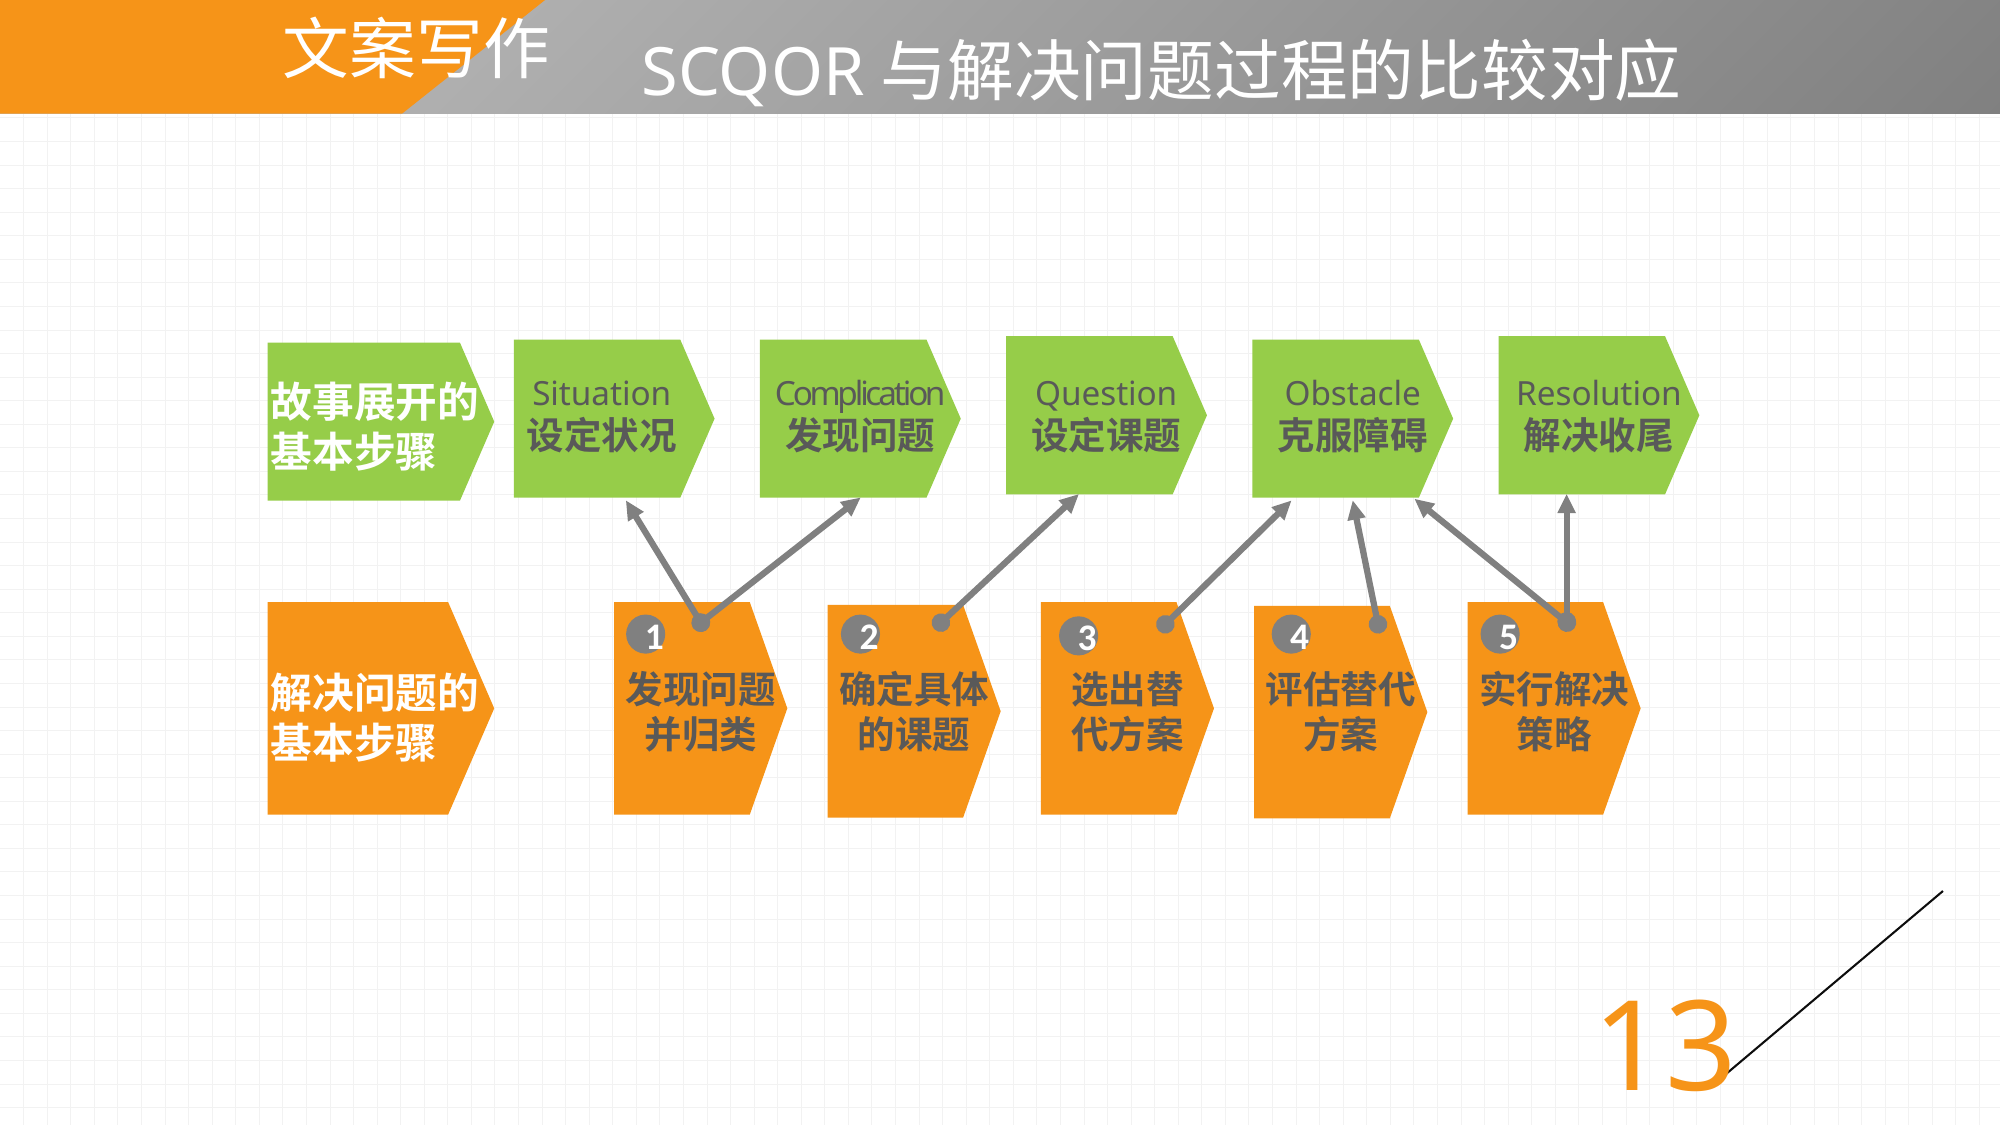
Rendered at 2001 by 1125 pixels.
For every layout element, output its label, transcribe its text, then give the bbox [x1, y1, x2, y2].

text_box [265, 340, 474, 368]
text_box [265, 484, 470, 503]
text_box 发现问题并归类 [599, 659, 803, 764]
text_box [1465, 599, 1626, 659]
text_box [825, 602, 985, 659]
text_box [1352, 500, 1379, 625]
text_box [757, 337, 940, 364]
text_box Obstacle 克服障碍 [1245, 364, 1461, 465]
text_box [265, 774, 469, 817]
text_box 故事展开的基本步骤 [255, 368, 506, 484]
text_box 实行解决策略 [1457, 659, 1652, 764]
text_box [1250, 465, 1436, 500]
text_box Complication 发现问题 [737, 364, 984, 465]
text_box [1250, 337, 1432, 364]
text_box [1465, 764, 1624, 817]
text_box [612, 599, 773, 659]
text_box [265, 599, 476, 659]
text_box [625, 500, 696, 623]
text_box [1004, 465, 1188, 497]
text_box [710, 402, 717, 435]
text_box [1414, 498, 1564, 623]
text_box 3 [1056, 614, 1101, 658]
text_box Situation 设定状况 [494, 364, 710, 465]
text_box 确定具体的课题 [815, 659, 1014, 764]
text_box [940, 494, 1079, 623]
text_box [1038, 599, 1199, 659]
text_box [511, 465, 697, 500]
text_box [1038, 764, 1197, 817]
text_box [1252, 764, 1412, 821]
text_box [700, 497, 844, 623]
text_box [757, 465, 943, 500]
text_box Resolution 解决收尾 [1480, 364, 1718, 465]
text_box 4 [1269, 613, 1313, 656]
text_box [1004, 334, 1188, 364]
text_box [511, 337, 694, 364]
text_box [825, 764, 985, 820]
text_box 解决问题的基本步骤 [255, 659, 506, 774]
text_box Question 设定课题 [998, 364, 1214, 465]
text_box [612, 764, 770, 817]
text_box 13 [1578, 958, 1780, 1124]
title SCQOR与解决问题过程的比较对应 [574, 0, 1697, 138]
text_box 1 [624, 629, 668, 656]
text_box 2 [838, 612, 883, 656]
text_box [1165, 500, 1292, 625]
text_box [1496, 334, 1680, 364]
text_box 文案写作 [268, 0, 634, 95]
text_box [1252, 603, 1411, 659]
text_box 选出替代方案 [1038, 659, 1217, 764]
text_box 评估替代方案 [1236, 659, 1445, 764]
text_box 5 [1478, 630, 1522, 656]
text_box [1496, 465, 1681, 497]
